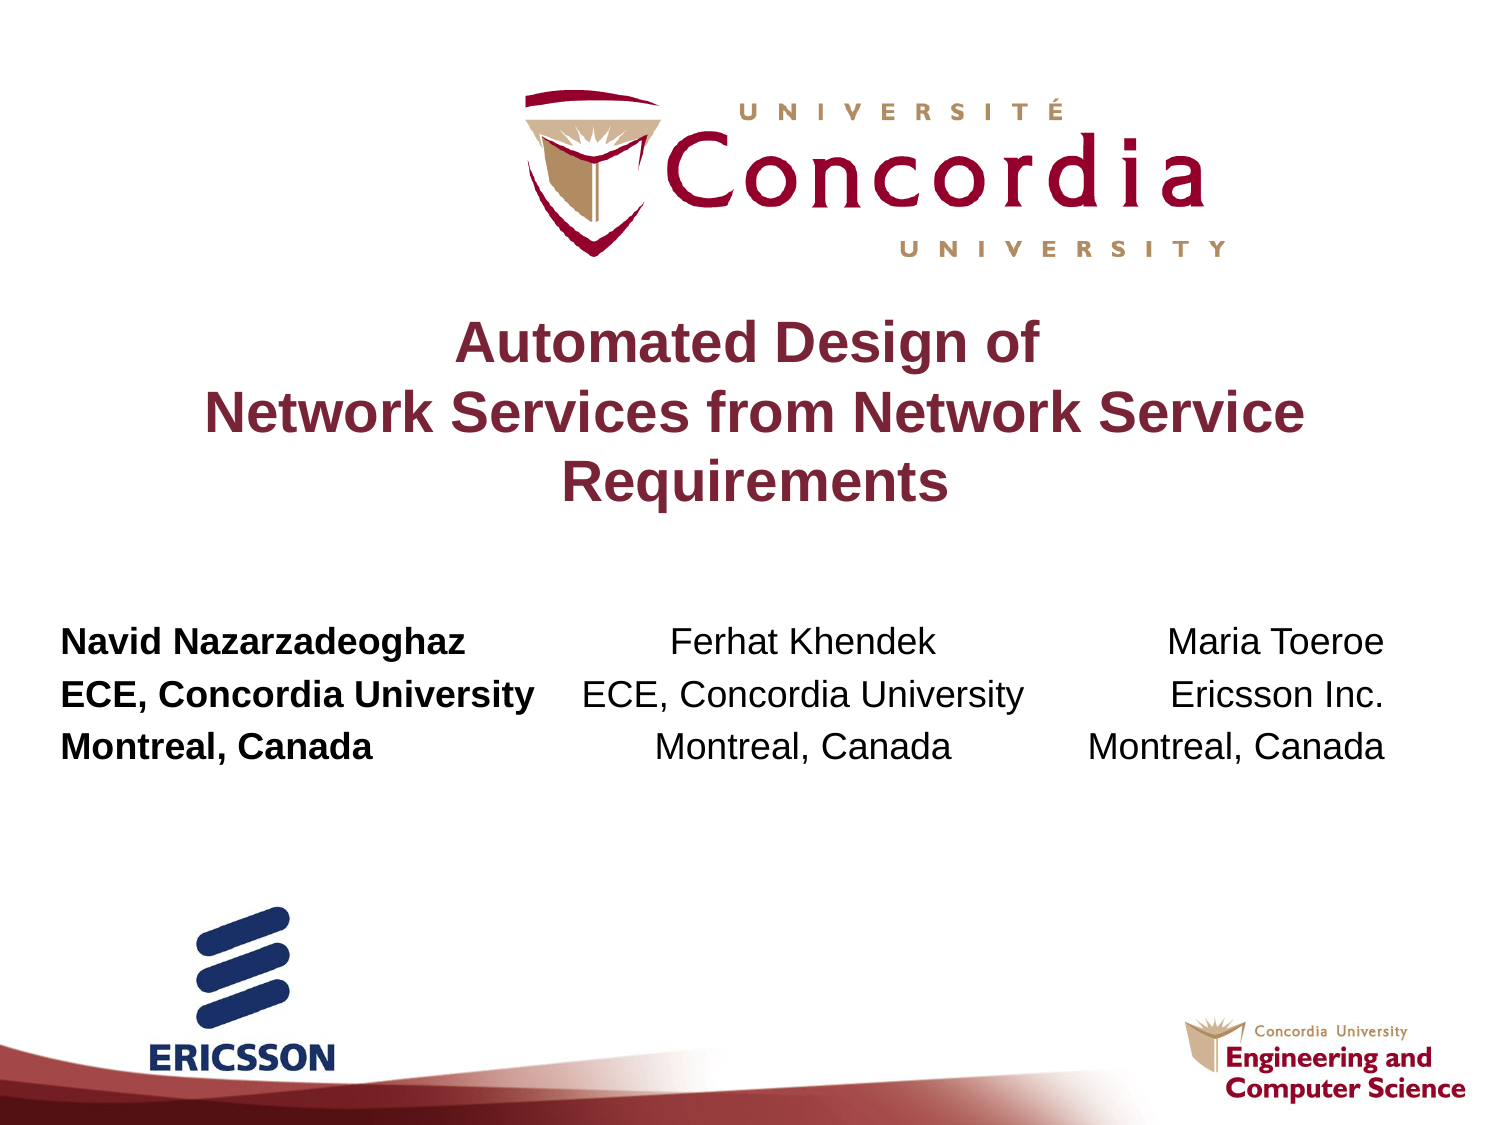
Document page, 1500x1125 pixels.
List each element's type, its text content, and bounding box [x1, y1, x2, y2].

text_box Ferhat Khendek ECE, Concordia University Montreal, Canada [561, 609, 915, 811]
picture [0, 0, 1500, 1125]
text_box Maria Toeroe Ericsson Inc. Montreal, Canada [915, 609, 1400, 811]
subtitle Navid Nazarzadeoghaz ECE, Concordia University Montreal, Canada [45, 609, 554, 811]
title Automated Design of Network Services from Network Service Requirements [163, 278, 1348, 539]
